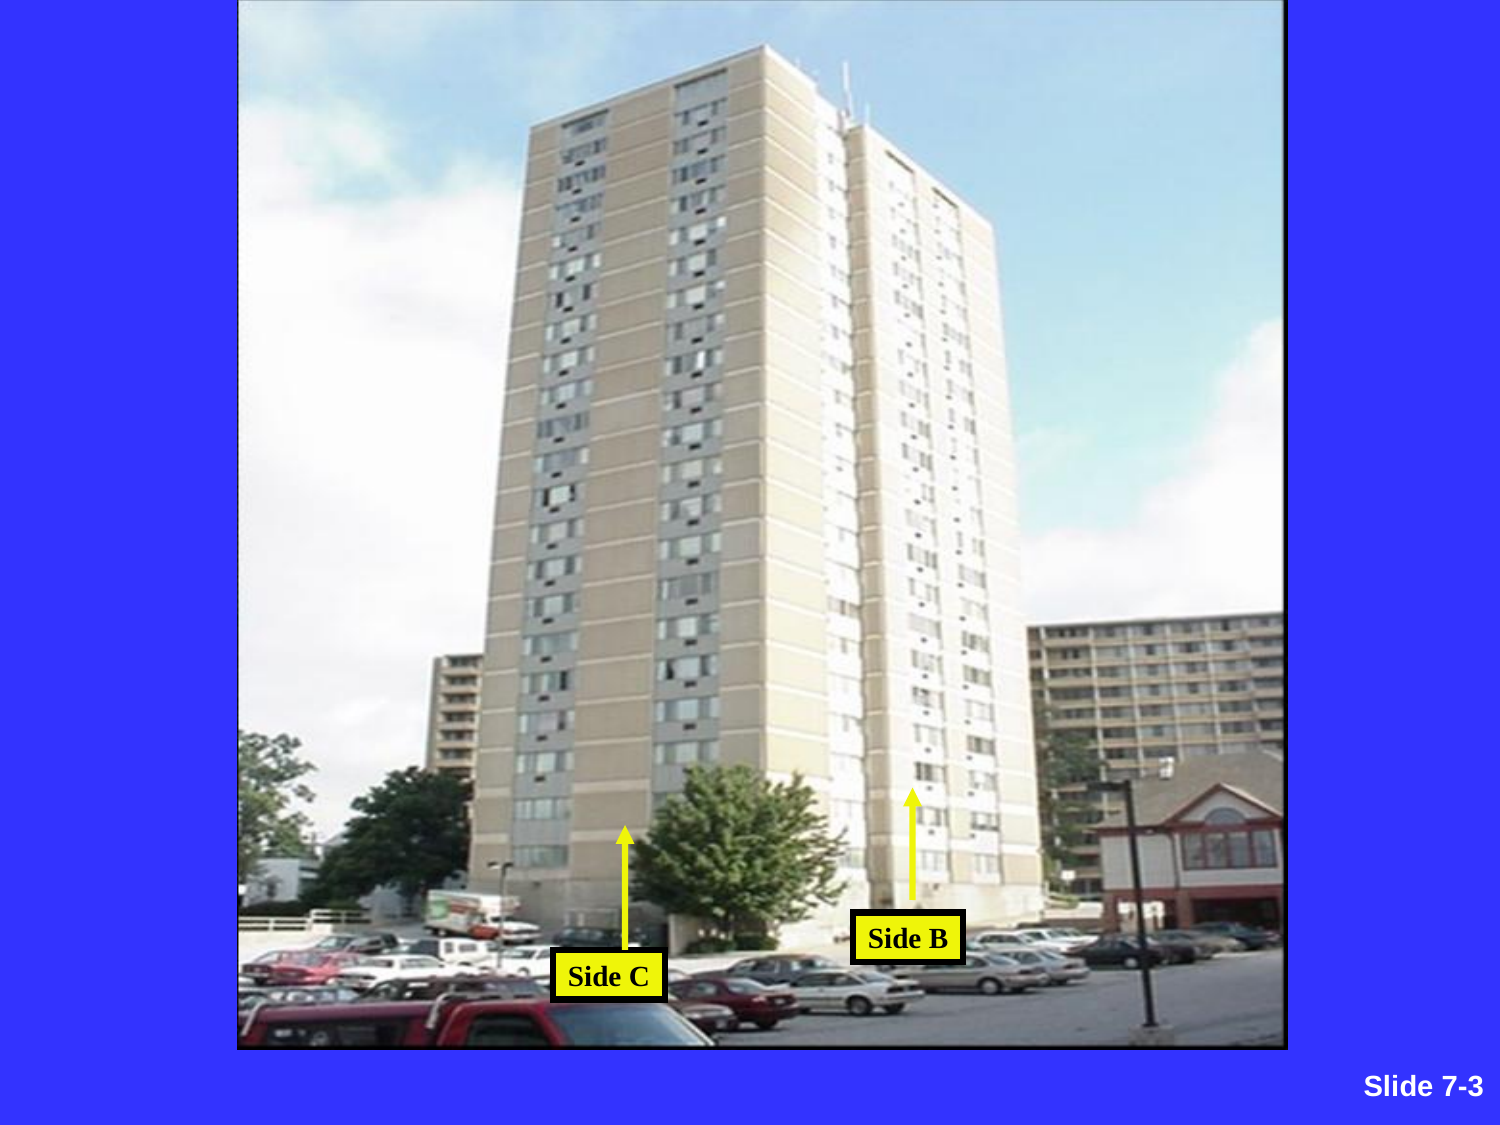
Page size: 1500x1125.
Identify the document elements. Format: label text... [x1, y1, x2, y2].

slide_number Slide 7-145 [1148, 1059, 1500, 1125]
picture [237, 0, 1288, 1051]
